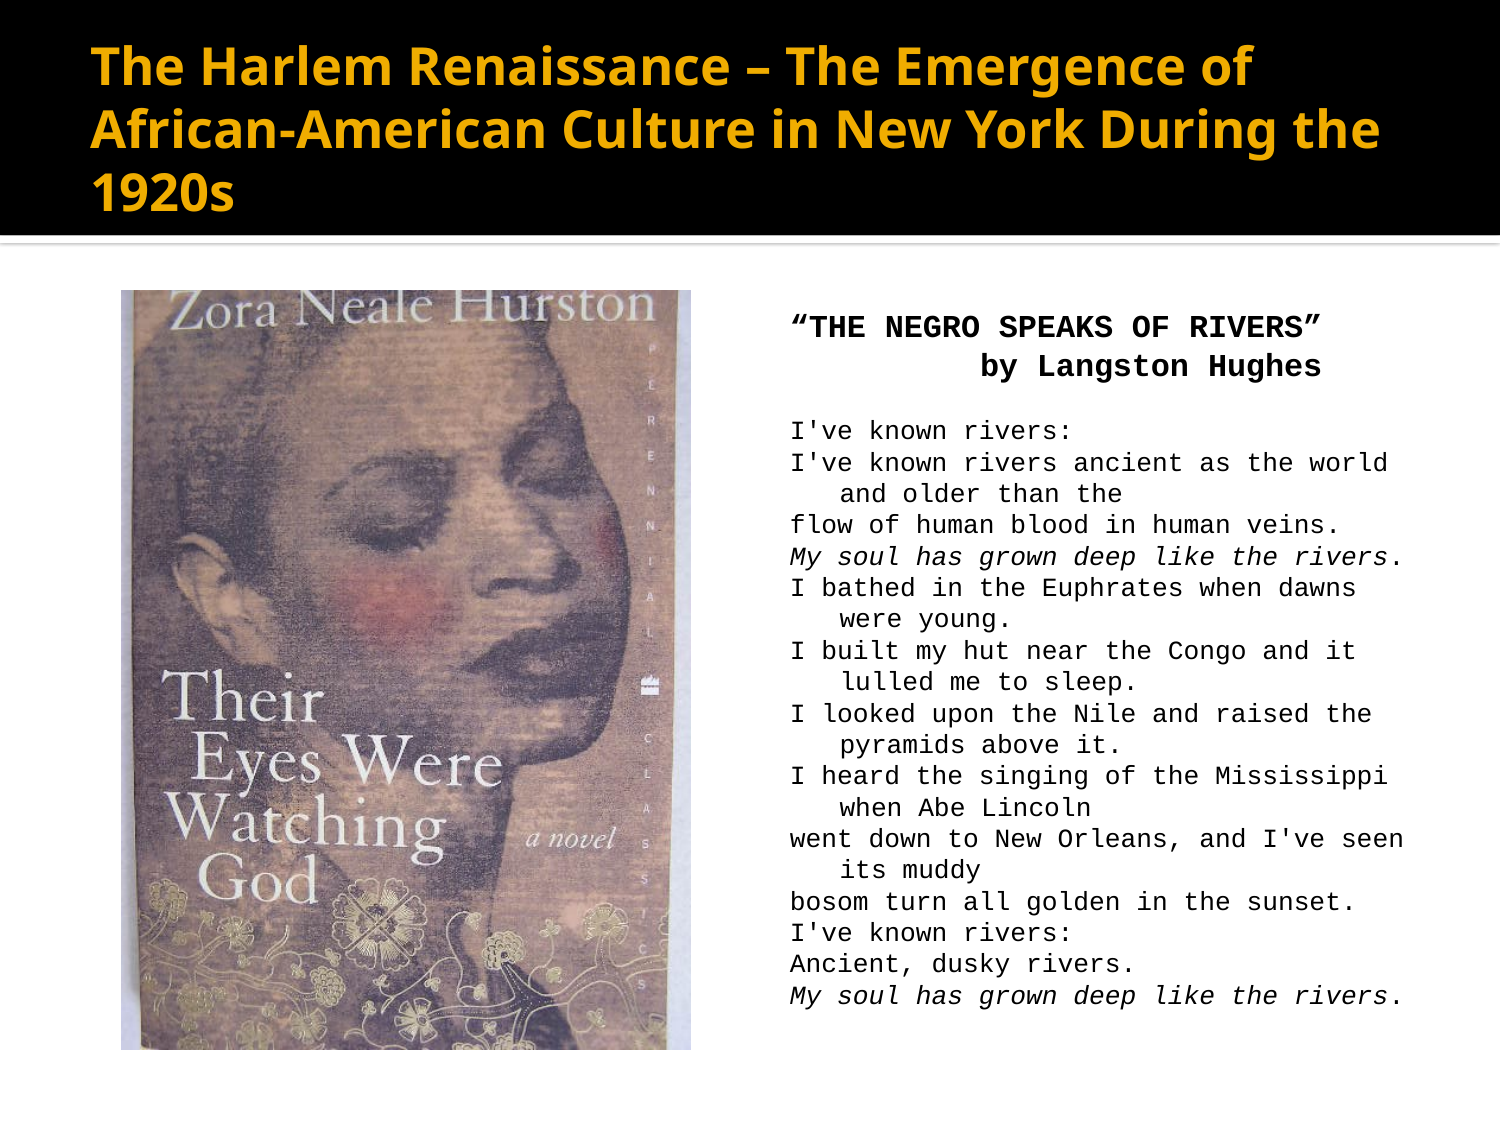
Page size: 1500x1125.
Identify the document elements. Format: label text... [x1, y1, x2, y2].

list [121, 290, 691, 1050]
title The Harlem Renaissance – The Emergence of African-American Culture in New York During the 1920s [75, 24, 1425, 231]
list “THE NEGRO SPEAKS OF RIVERS” by Langston Hughes I've known rivers: I've known rivers ancient as the world and older than the flow of human blood in human veins. My soul has grown deep like the rivers. I bathed in the Euphrates when dawns were young. I built my hut near the Congo and it lulled me to sleep. I looked upon the Nile and raised the pyramids above it. I heard the singing of the Mississippi when Abe Lincoln went down to New Orleans, and I've seen its muddy bosom turn all golden in the sunset. I've known rivers: Ancient, dusky rivers. My soul has grown deep like the rivers. [762, 291, 1425, 1050]
